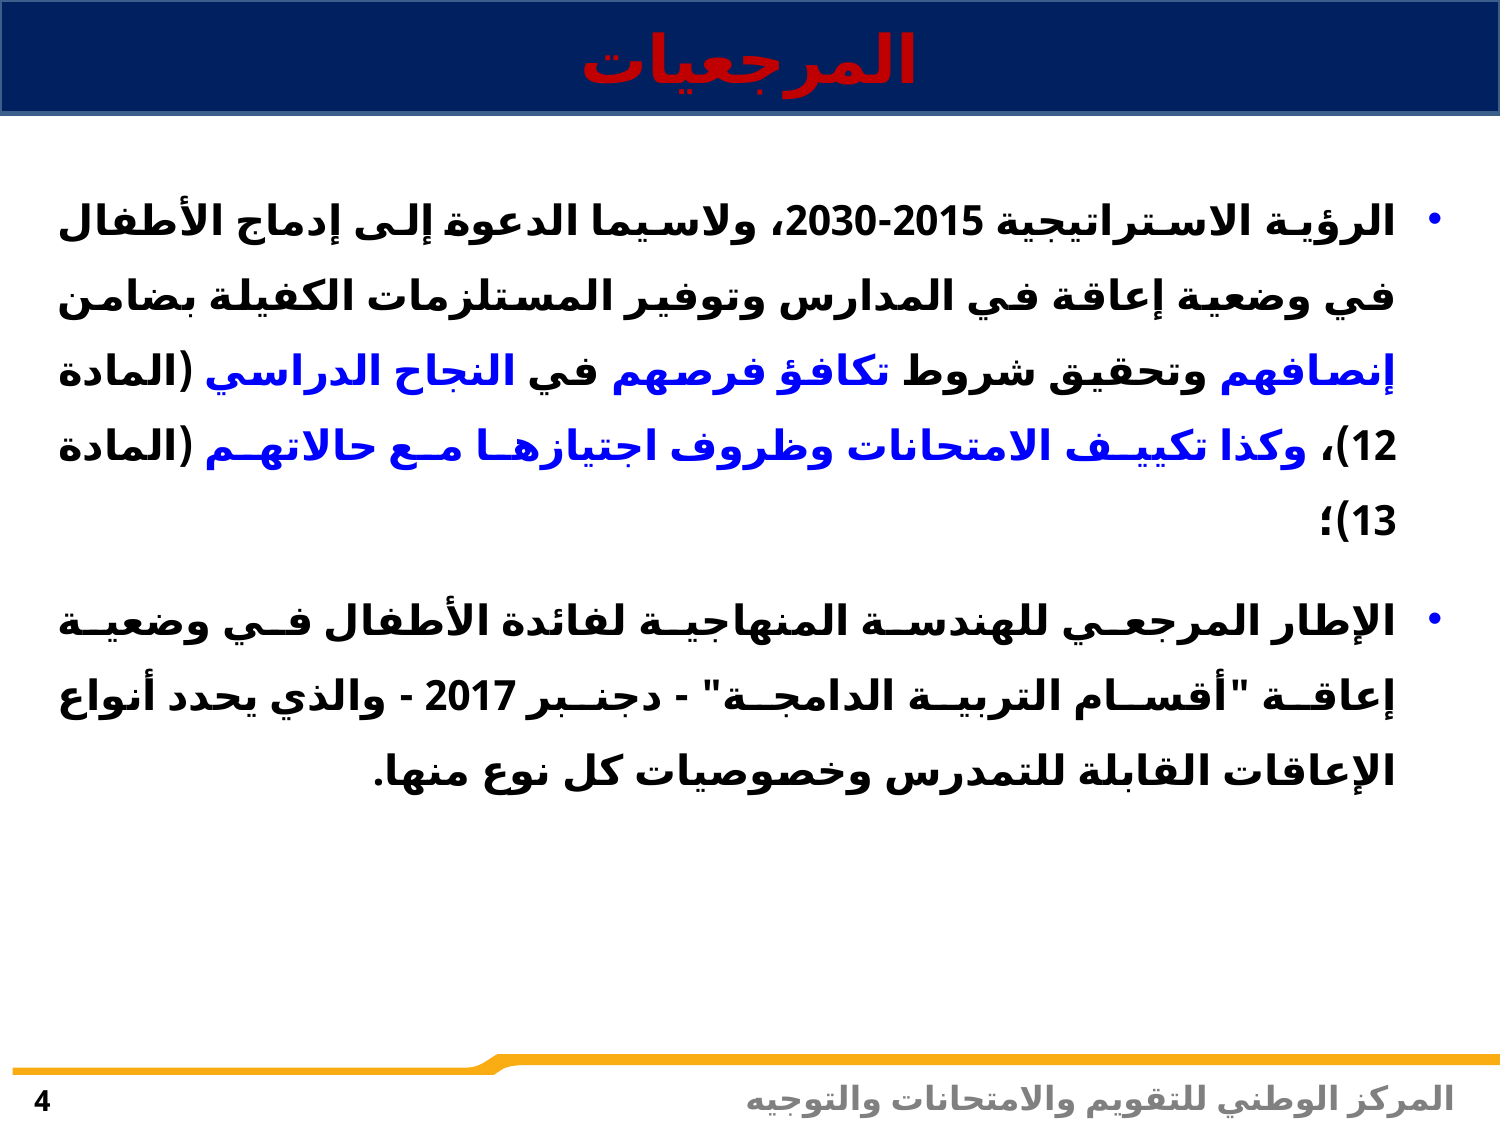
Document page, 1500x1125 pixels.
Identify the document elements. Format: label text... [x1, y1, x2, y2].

text_box الرؤية الاستراتيجية 2015-2030، ولاسيما الدعوة إلى إدماج الأطفال في وضعية إعاقة في المدارس وتوفير المستلزمات الكفيلة بضامن إنصافهم وتحقيق شروط تكافؤ فرصهم في النجاح الدراسي (المادة 12)، وكذا تكييف الامتحانات وظروف اجتيازها مع حالاتهم (المادة 13)؛ الإطار المرجعي للهندسة المنهاجية لفائدة الأطفال في وضعية إعاقة "أقسام التربية الدامجة" - دجنبر 2017 - والذي يحدد أنواع الإعاقات القابلة للتمدرس وخصوصيات كل نوع منها. [43, 161, 1457, 801]
list المرجعيات [0, 0, 1500, 114]
